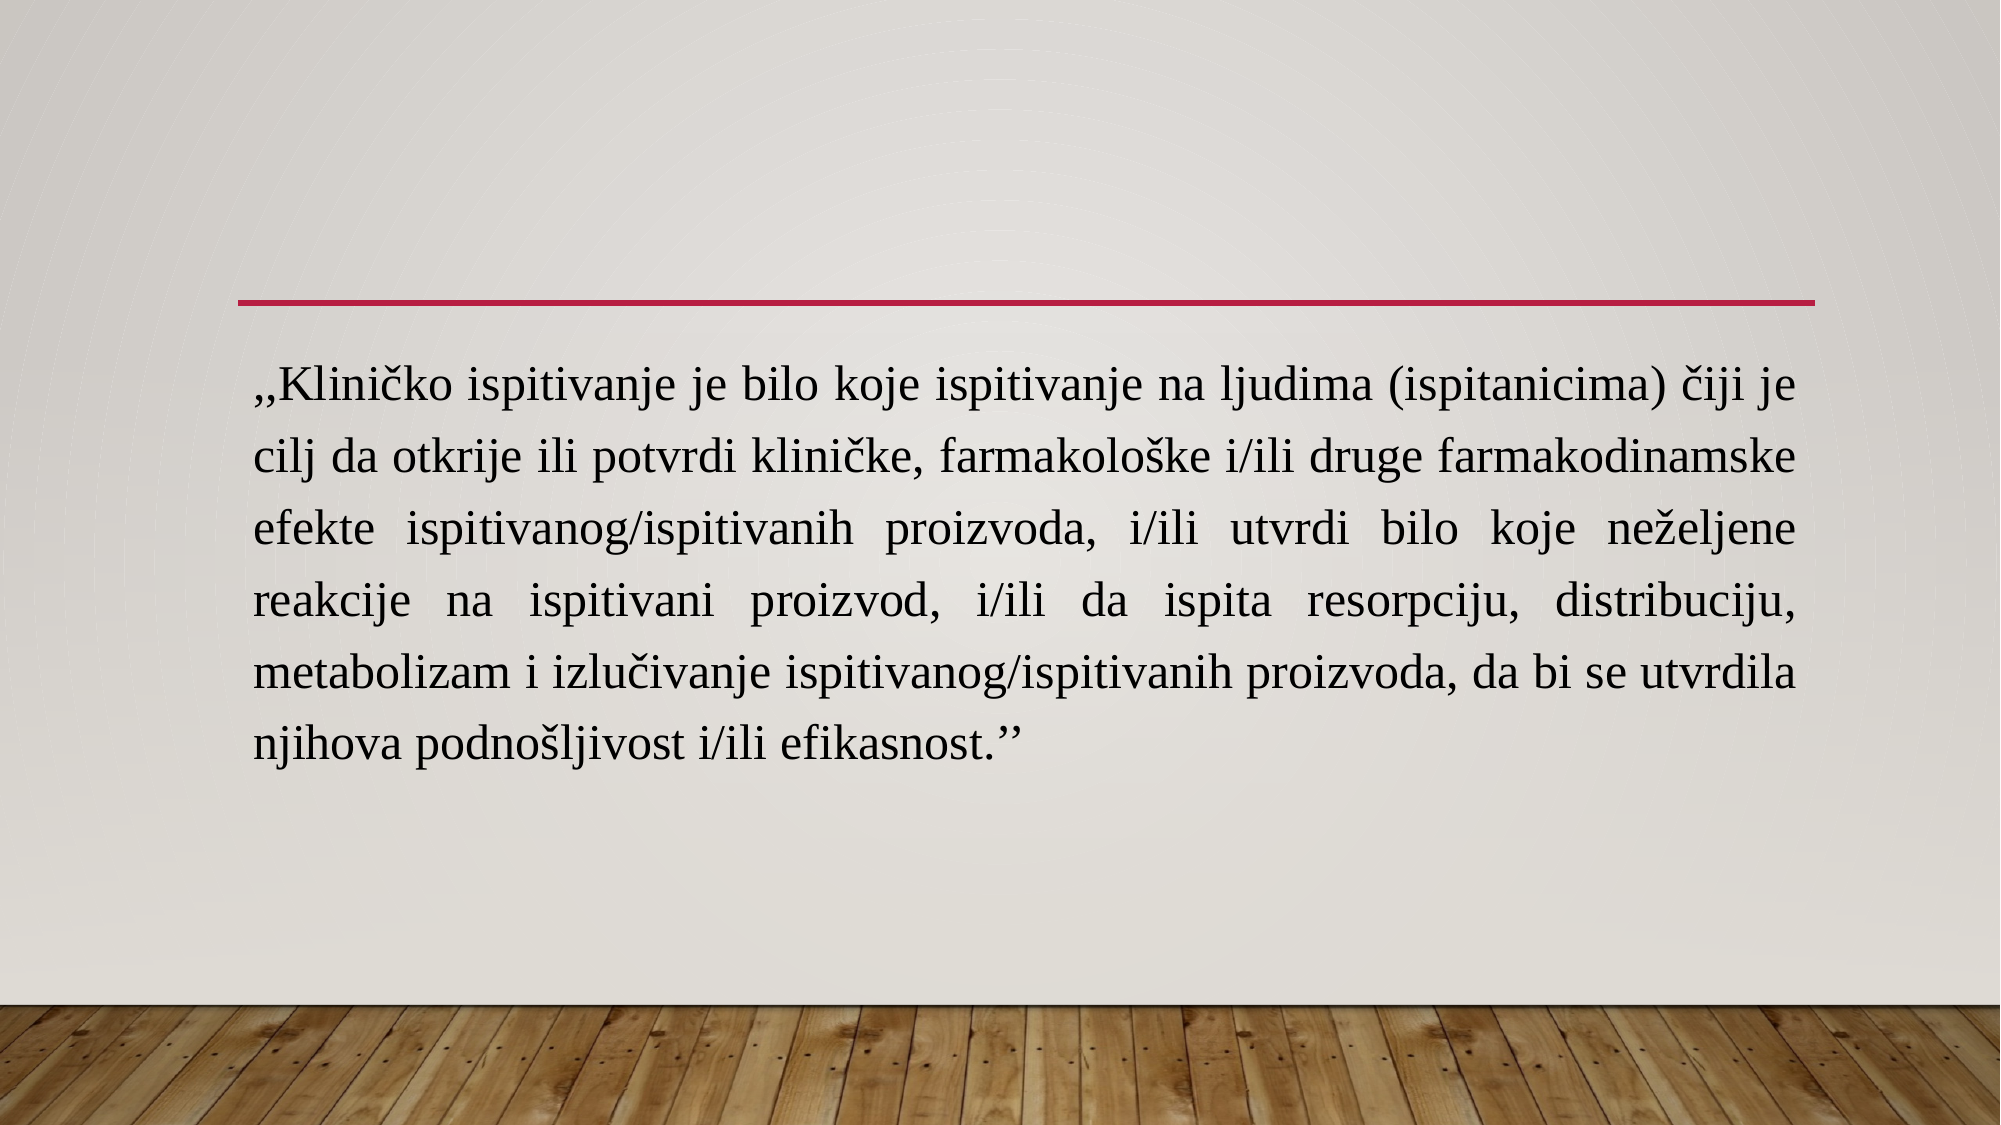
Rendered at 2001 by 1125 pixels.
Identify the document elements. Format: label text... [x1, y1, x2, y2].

list ,,Kliničko ispitivanje je bilo koje ispitivanje na ljudima (ispitanicima) čiji je cilj da otkrije ili potvrdi kliničke, farmakološke i/ili druge farmakodinamske efekte ispitivanog/ispitivanih proizvoda, i/ili utvrdi bilo koje neželjene reakcije na ispitivani proizvod, i/ili da ispita resorpciju, distribuciju, metabolizam i izlučivanje ispitivanog/ispitivanih proizvoda, da bi se utvrdila njihova podnošljivost i/ili efikasnost.’’ [238, 330, 1814, 897]
picture [0, 1005, 2000, 1125]
